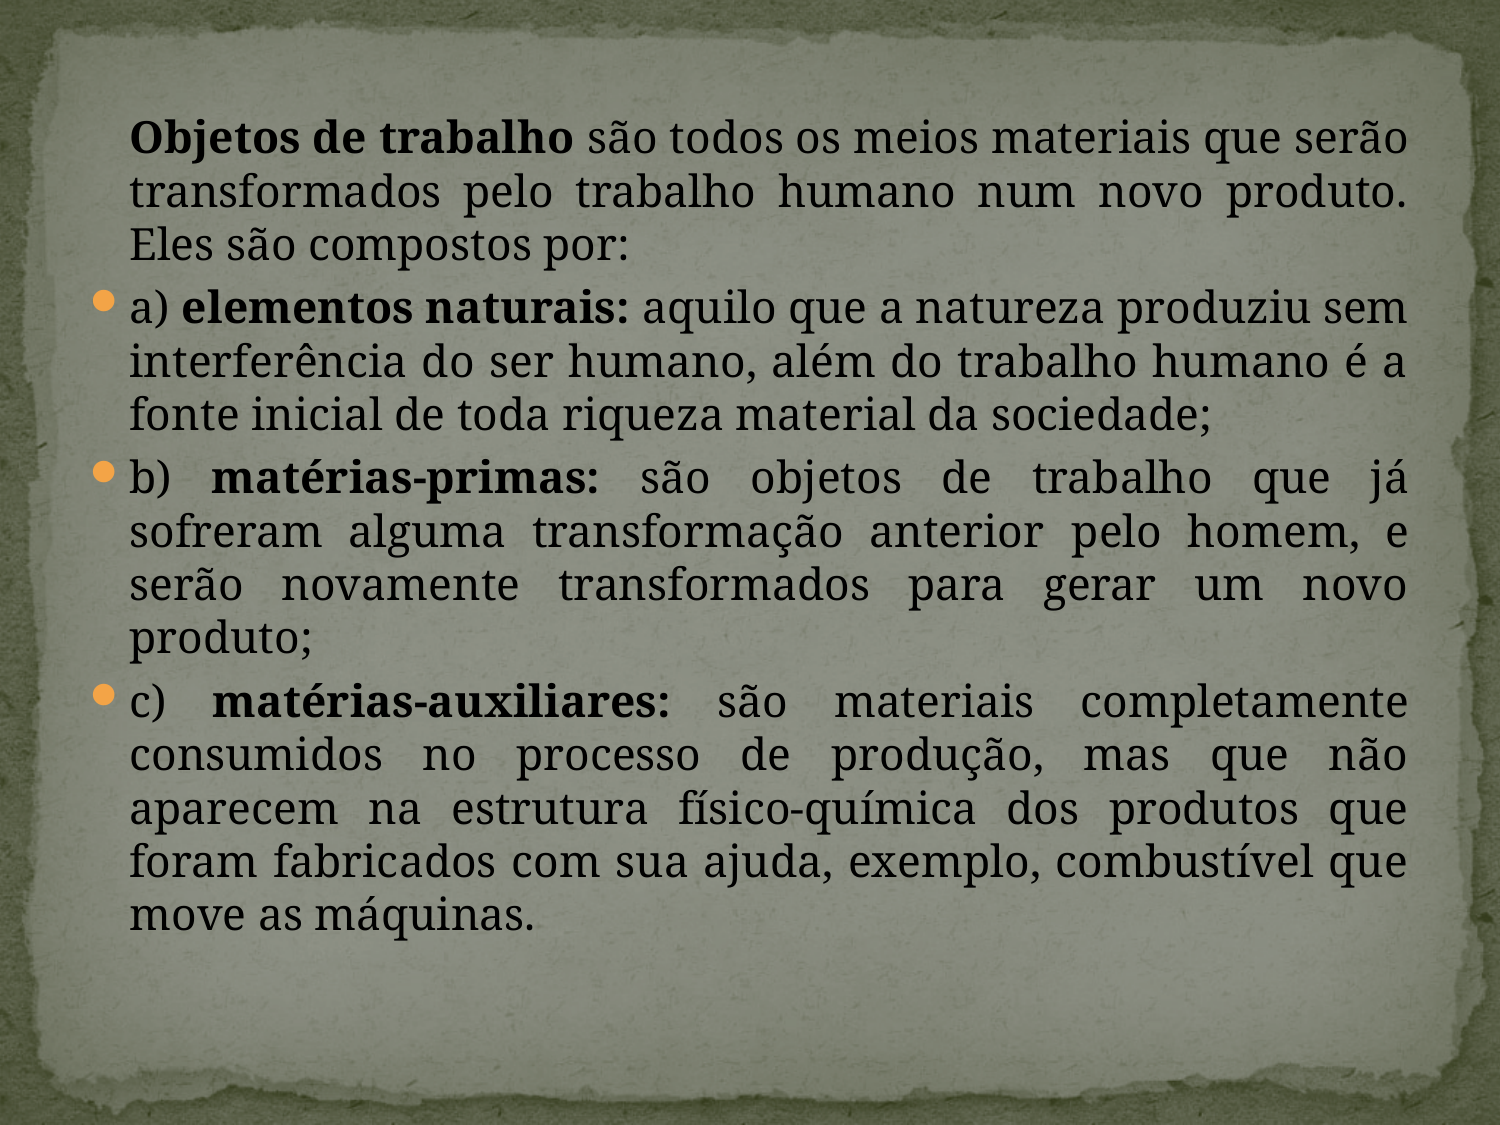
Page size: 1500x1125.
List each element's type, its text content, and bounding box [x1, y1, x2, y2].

list Objetos de trabalho são todos os meios materiais que serão transformados pelo trabalho humano num novo produto. Eles são compostos por: a) elementos naturais: aquilo que a natureza produziu sem interferência do ser humano, além do trabalho humano é a fonte inicial de toda riqueza material da sociedade; b) matérias-primas: são objetos de trabalho que já sofreram alguma transformação anterior pelo homem, e serão novamente transformados para gerar um novo produto; c) matérias-auxiliares: são materiais completamente consumidos no processo de produção, mas que não aparecem na estrutura físico-química dos produtos que foram fabricados com sua ajuda, exemplo, combustível que move as máquinas. [75, 101, 1425, 1000]
